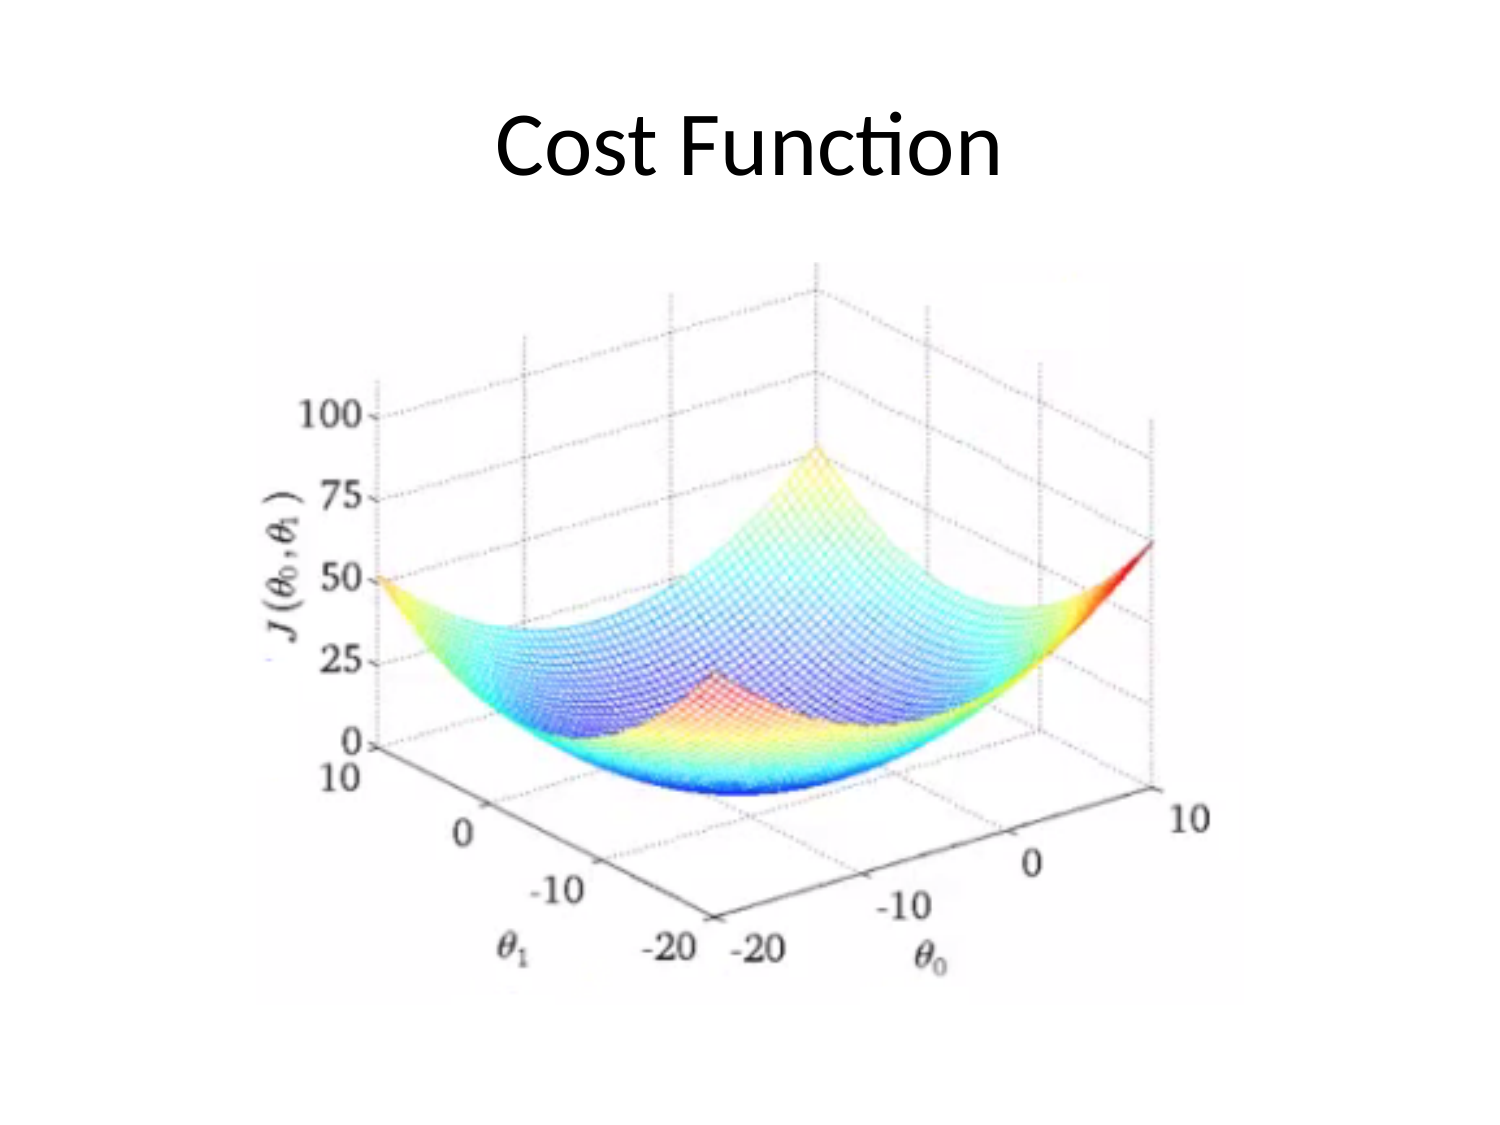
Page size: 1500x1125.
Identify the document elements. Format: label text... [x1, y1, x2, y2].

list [74, 262, 1426, 1006]
title Cost Function [75, 45, 1425, 233]
